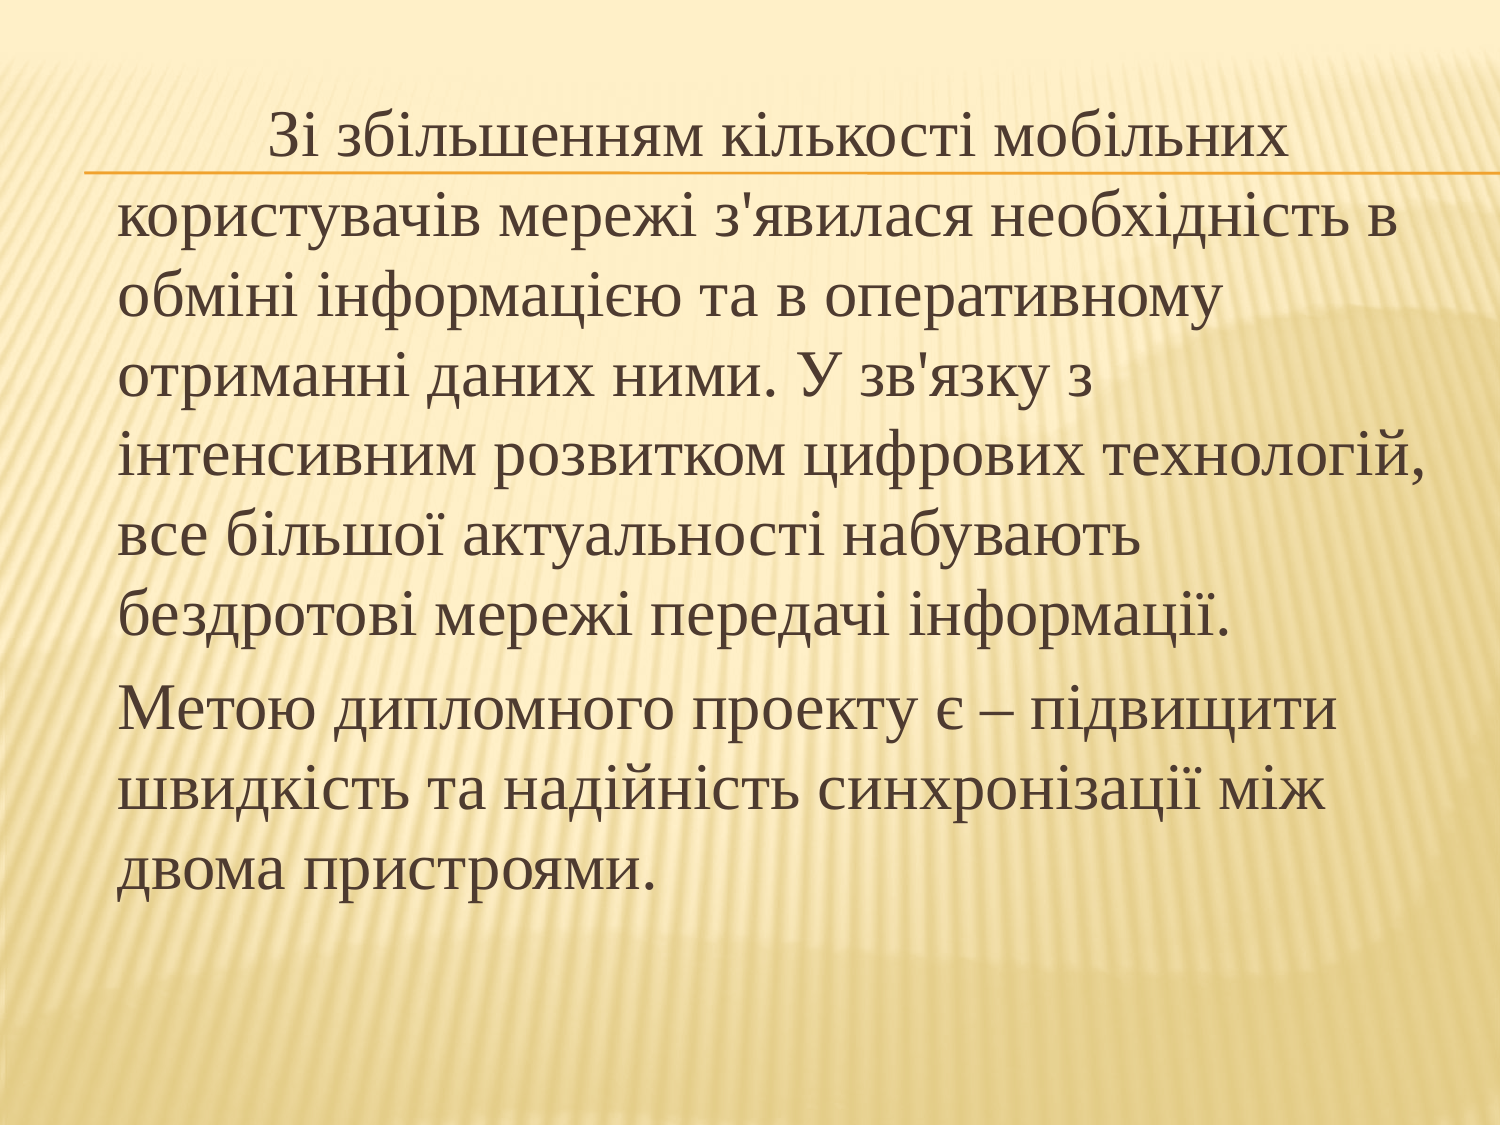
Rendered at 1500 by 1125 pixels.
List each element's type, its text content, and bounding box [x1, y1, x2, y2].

list Зі збільшенням кількості мобільних користувачів мережі з'явилася необхідність в обміні інформацією та в оперативному отриманні даних ними. У зв'язку з інтенсивним розвитком цифрових технологій, все більшої актуальності набувають бездротові мережі передачі інформації. Метою дипломного проекту є – підвищити швидкість та надійність синхронізації між двома пристроями. [46, 82, 1472, 1079]
